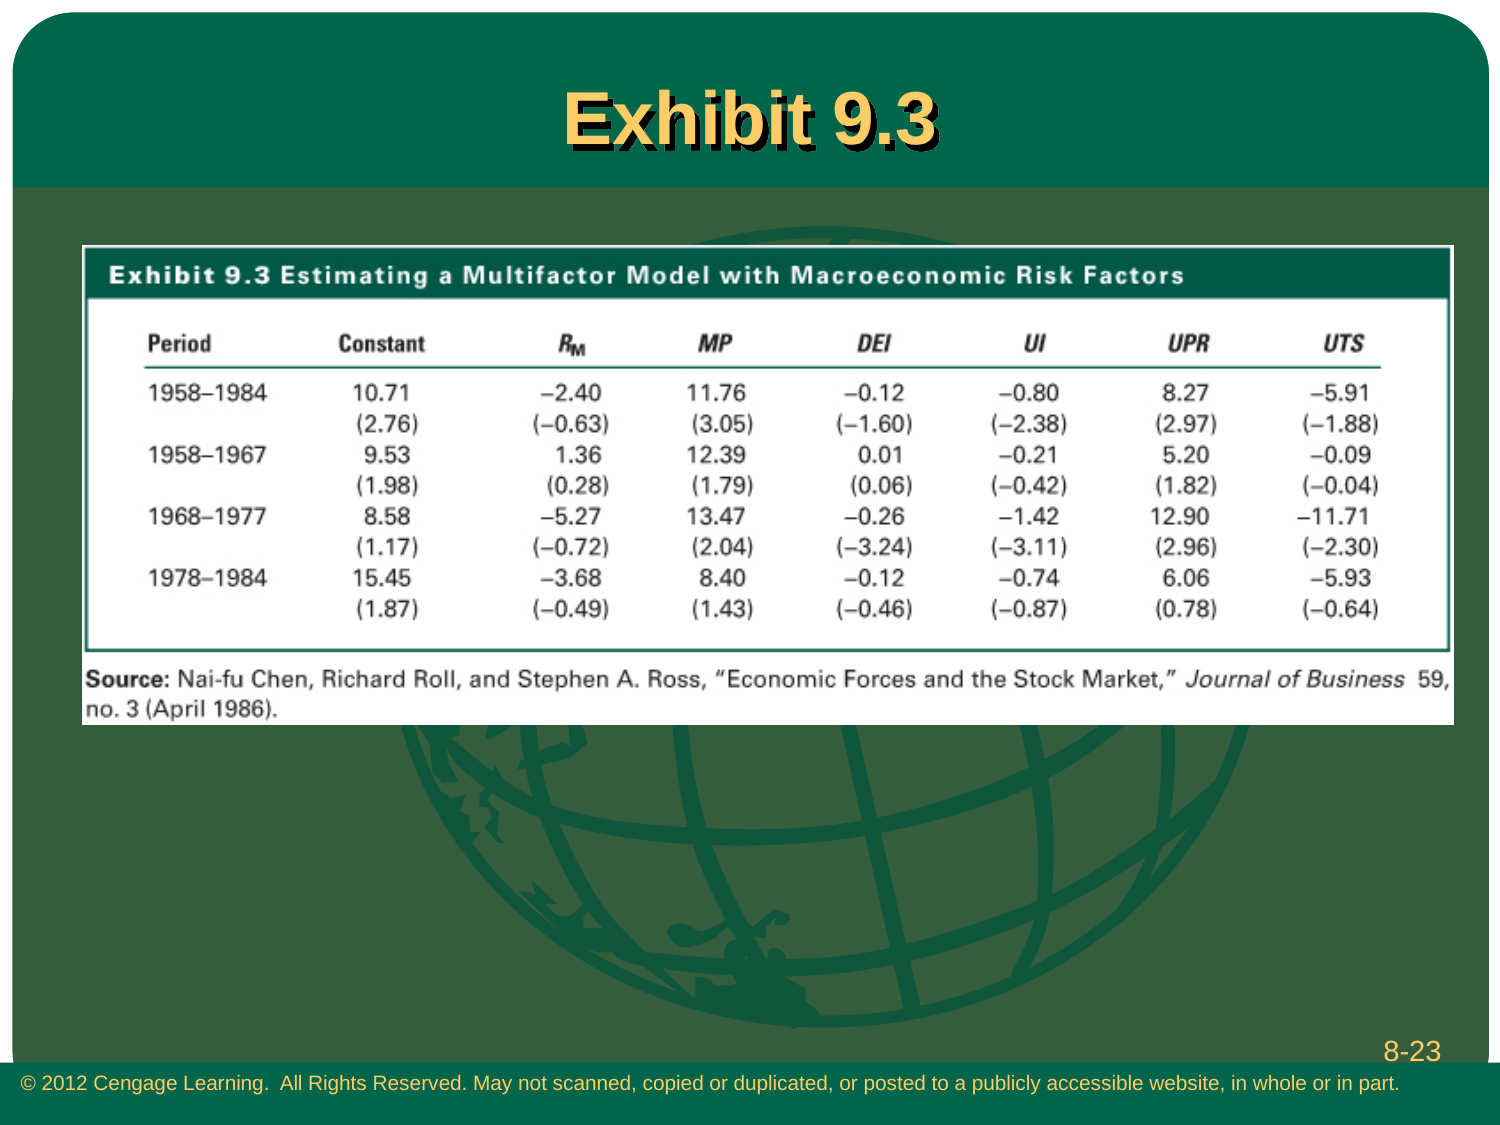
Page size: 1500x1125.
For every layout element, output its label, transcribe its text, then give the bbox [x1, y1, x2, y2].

picture [82, 244, 1454, 726]
footer © 2012 Cengage Learning. All Rights Reserved. May not scanned, copied or duplicated, or posted to a publicly accessible website, in whole or in part. [0, 1062, 1500, 1125]
title Exhibit 9.3 [75, 37, 1425, 193]
slide_number 8-23 [1325, 1025, 1500, 1088]
